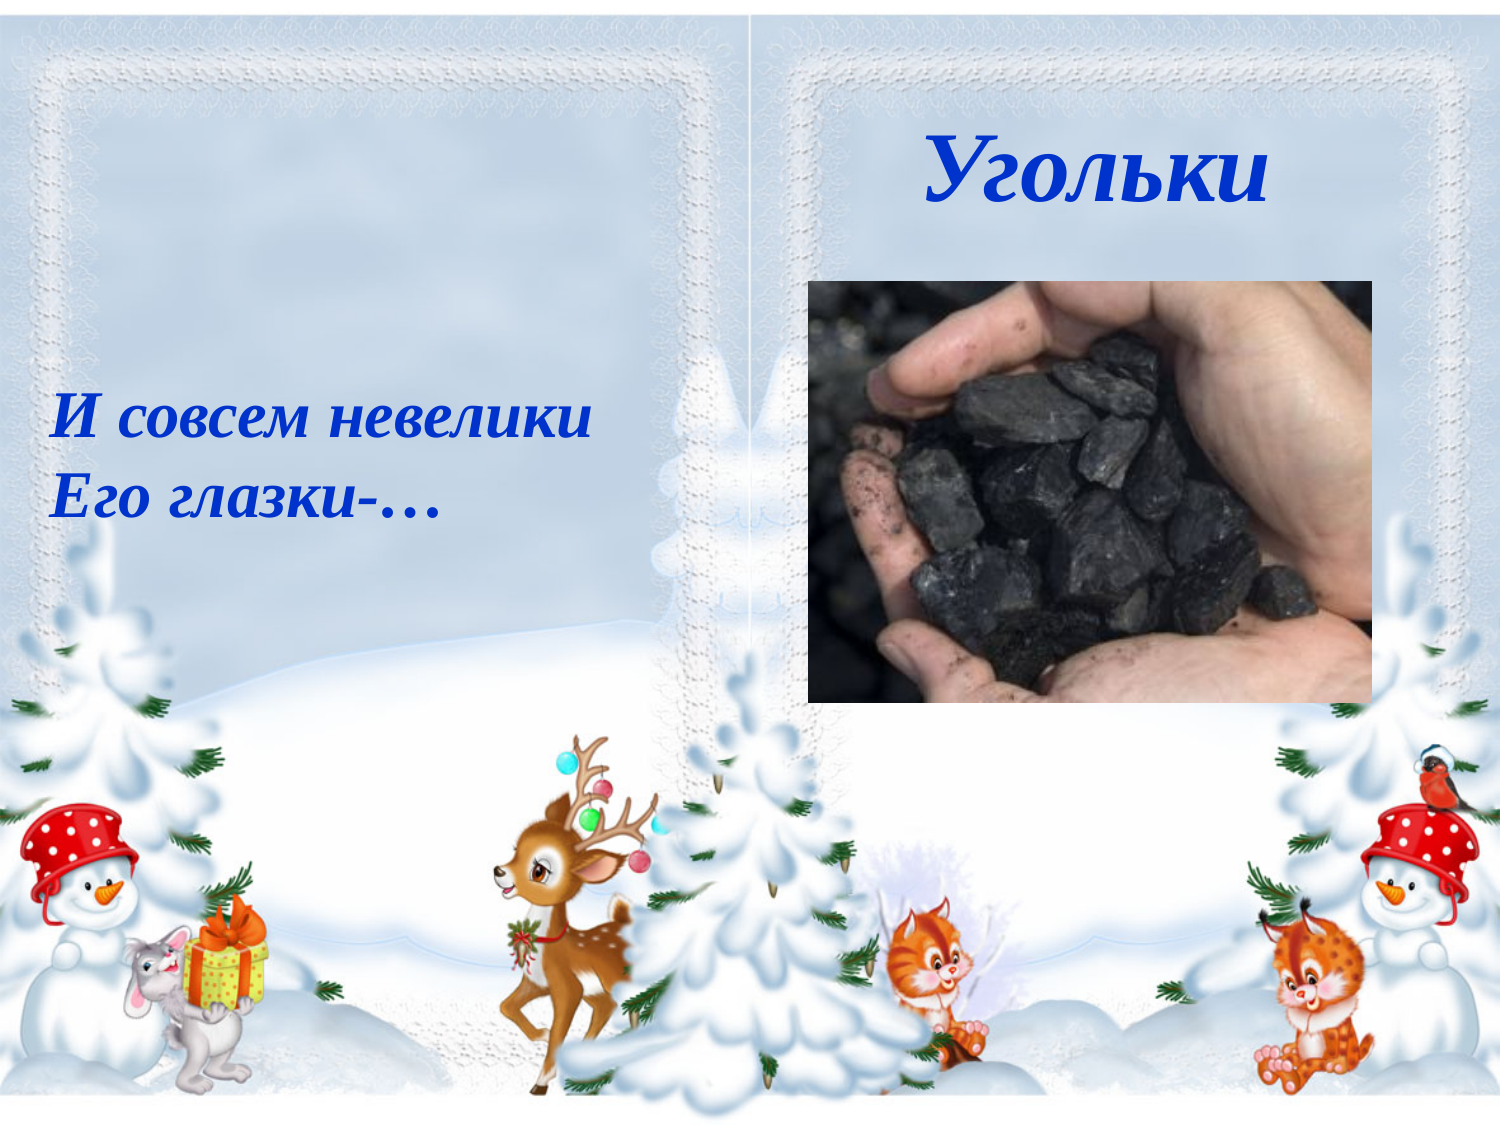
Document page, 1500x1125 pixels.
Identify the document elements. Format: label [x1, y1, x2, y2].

list [808, 280, 1372, 704]
picture [0, 0, 1500, 1125]
